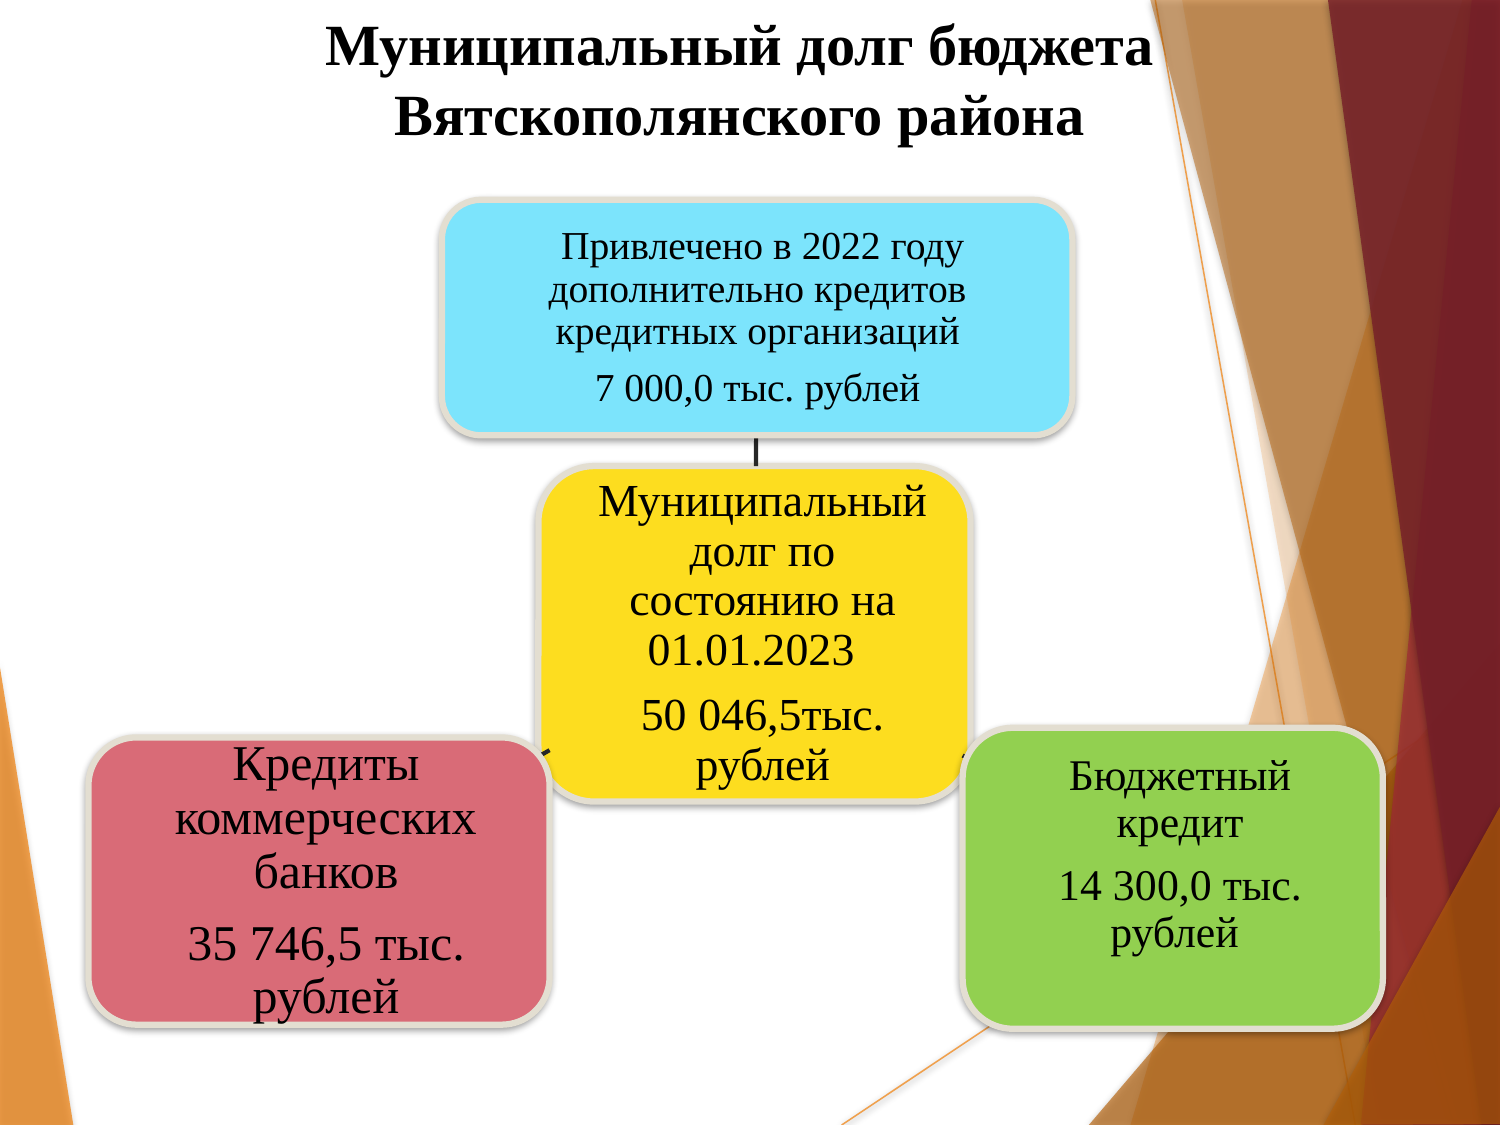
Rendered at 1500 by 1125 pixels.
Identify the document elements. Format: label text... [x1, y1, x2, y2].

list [88, 207, 1406, 1024]
title Муниципальный долг бюджета Вятскополянского района [0, 0, 1494, 149]
